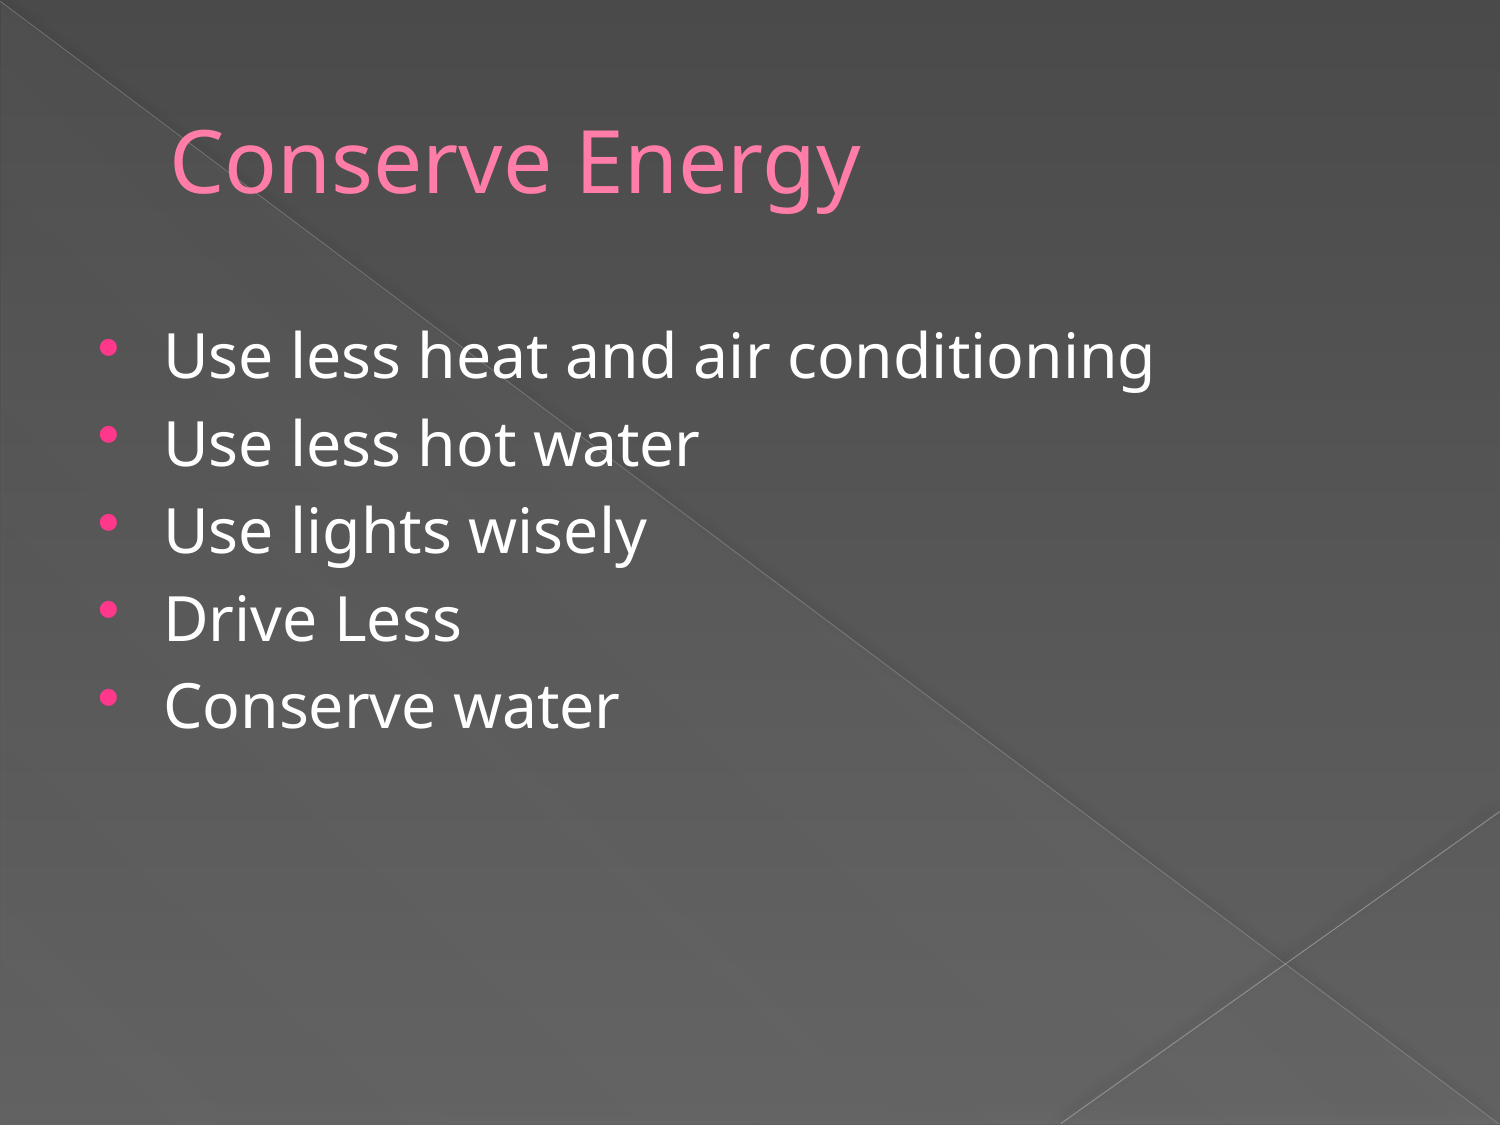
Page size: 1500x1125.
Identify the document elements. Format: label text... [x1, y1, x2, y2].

list Use less heat and air conditioning Use less hot water Use lights wisely Drive Less Conserve water [75, 308, 1425, 1059]
title Conserve Energy [75, 43, 1425, 274]
